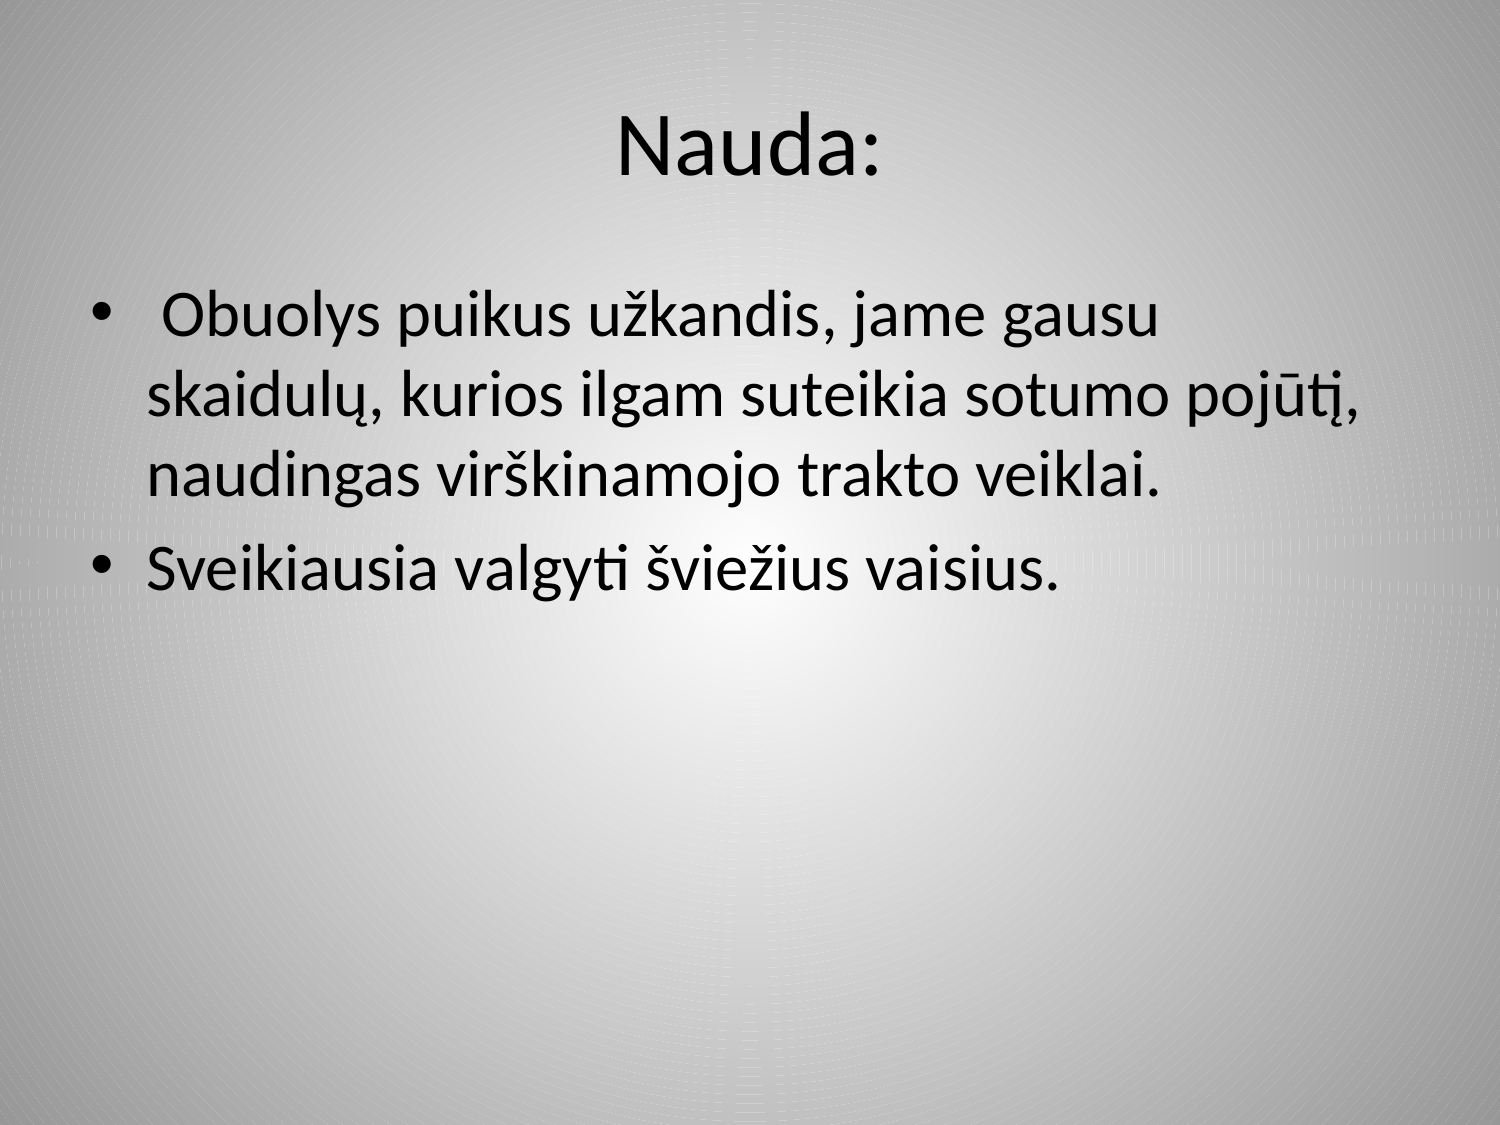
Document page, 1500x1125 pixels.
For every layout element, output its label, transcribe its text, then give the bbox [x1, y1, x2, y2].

list Obuolys puikus užkandis, jame gausu skaidulų, kurios ilgam suteikia sotumo pojūtį, naudingas virškinamojo trakto veiklai. Sveikiausia valgyti šviežius vaisius. [75, 262, 1425, 1005]
title Nauda: [75, 45, 1425, 233]
